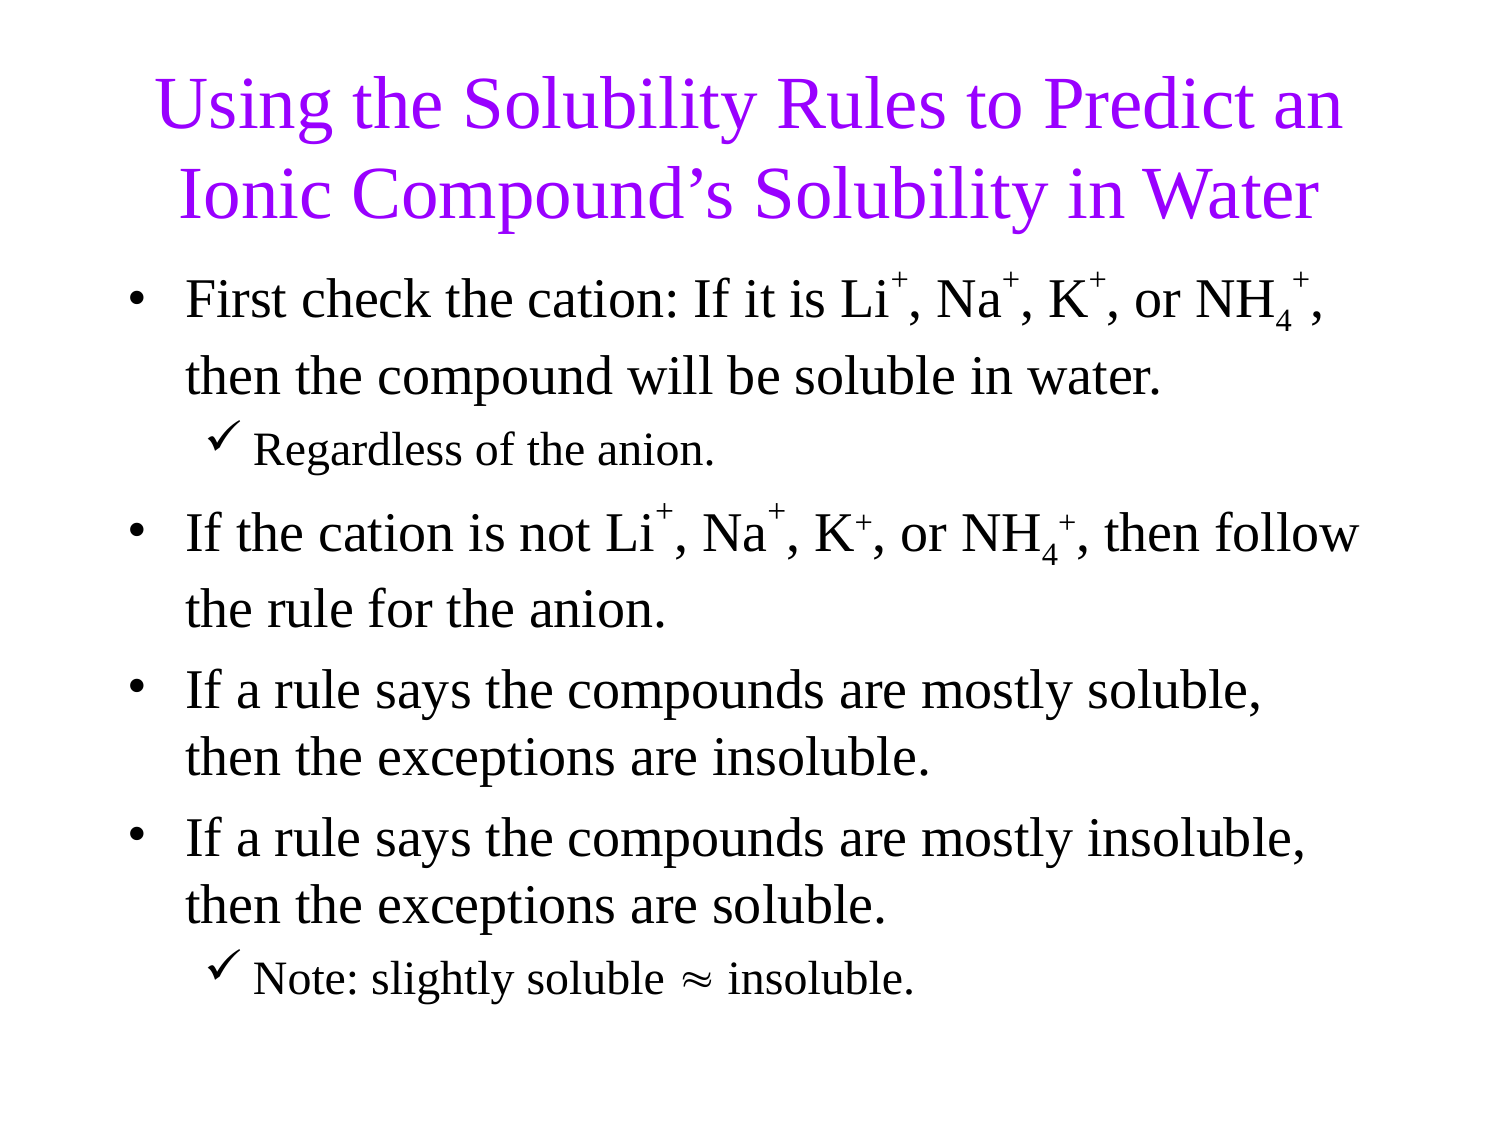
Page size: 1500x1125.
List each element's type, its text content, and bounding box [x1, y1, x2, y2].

text_box Using the Solubility Rules to Predict an Ionic Compound’s Solubility in Water [112, 49, 1388, 238]
text_box First check the cation: If it is Li+, Na+, K+, or NH4+, then the compound will be soluble in water. Regardless of the anion. If the cation is not Li+, Na+, K+, or NH4+, then follow the rule for the anion. If a rule says the compounds are mostly soluble, then the exceptions are insoluble. If a rule says the compounds are mostly insoluble, then the exceptions are soluble. Note: slightly soluble  insoluble. [112, 249, 1388, 1013]
